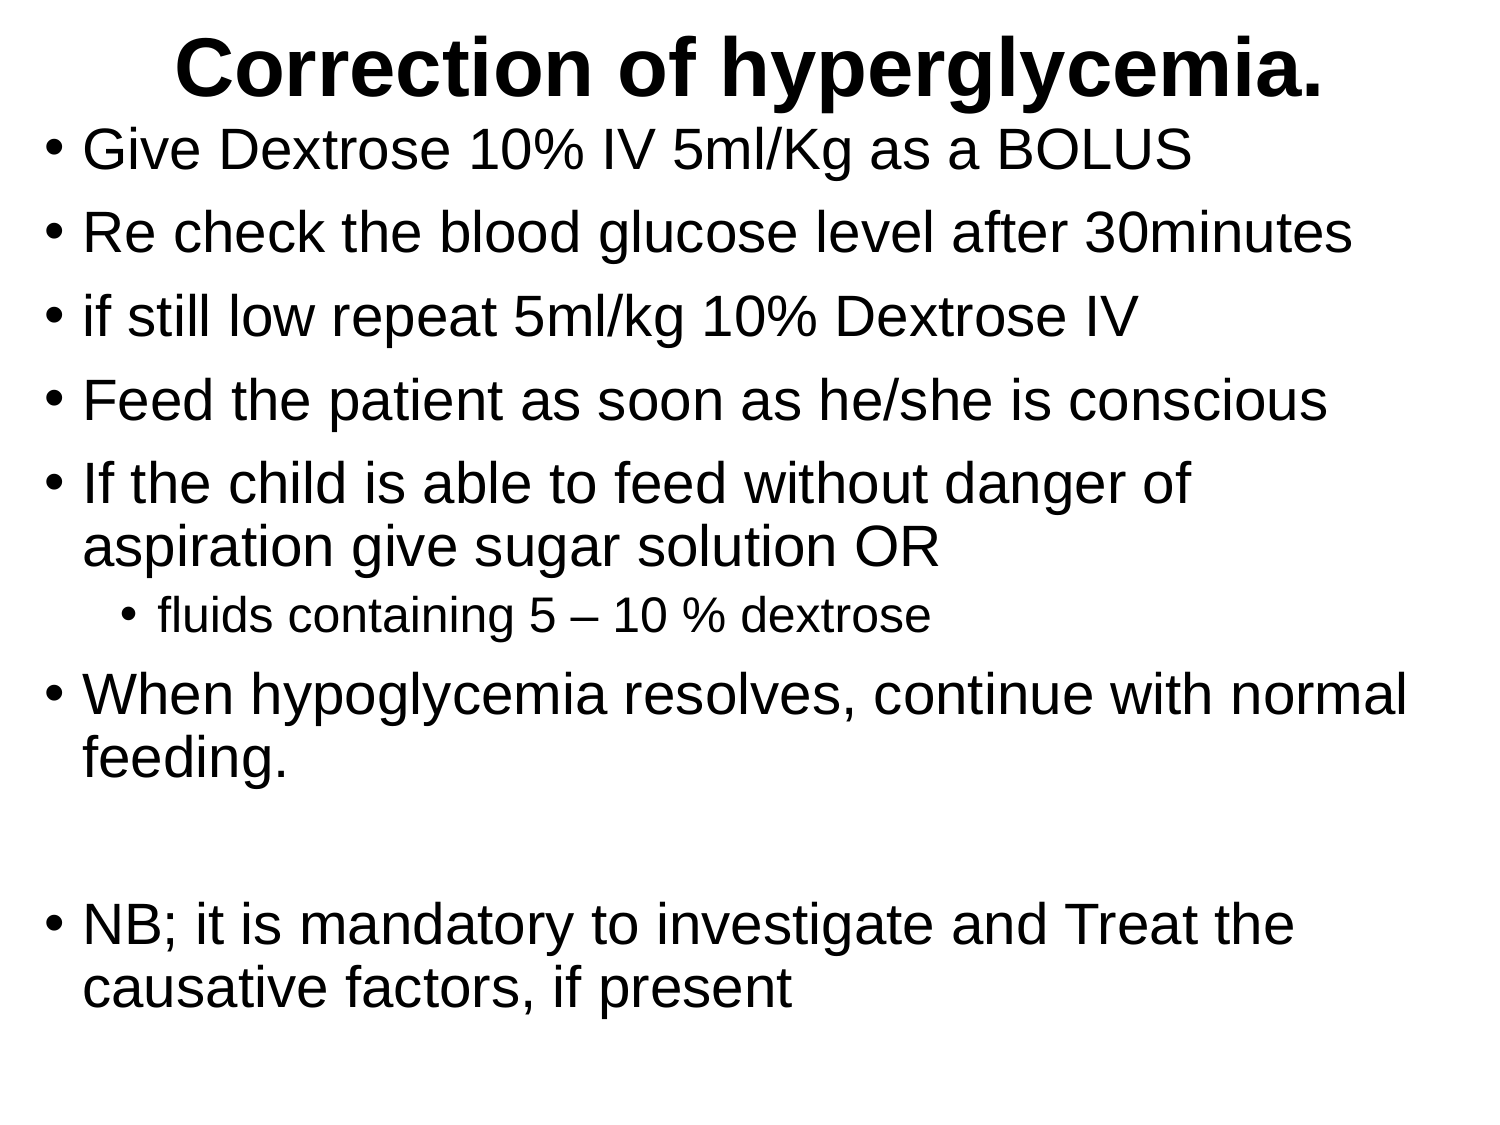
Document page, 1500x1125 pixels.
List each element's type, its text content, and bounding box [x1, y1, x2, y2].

list Give Dextrose 10% IV 5ml/Kg as a BOLUS Re check the blood glucose level after 30minutes if still low repeat 5ml/kg 10% Dextrose IV Feed the patient as soon as he/she is conscious If the child is able to feed without danger of aspiration give sugar solution OR fluids containing 5 – 10 % dextrose When hypoglycemia resolves, continue with normal feeding. NB; it is mandatory to investigate and Treat the causative factors, if present [29, 111, 1472, 1095]
title Correction of hyperglycemia. [103, 22, 1397, 111]
